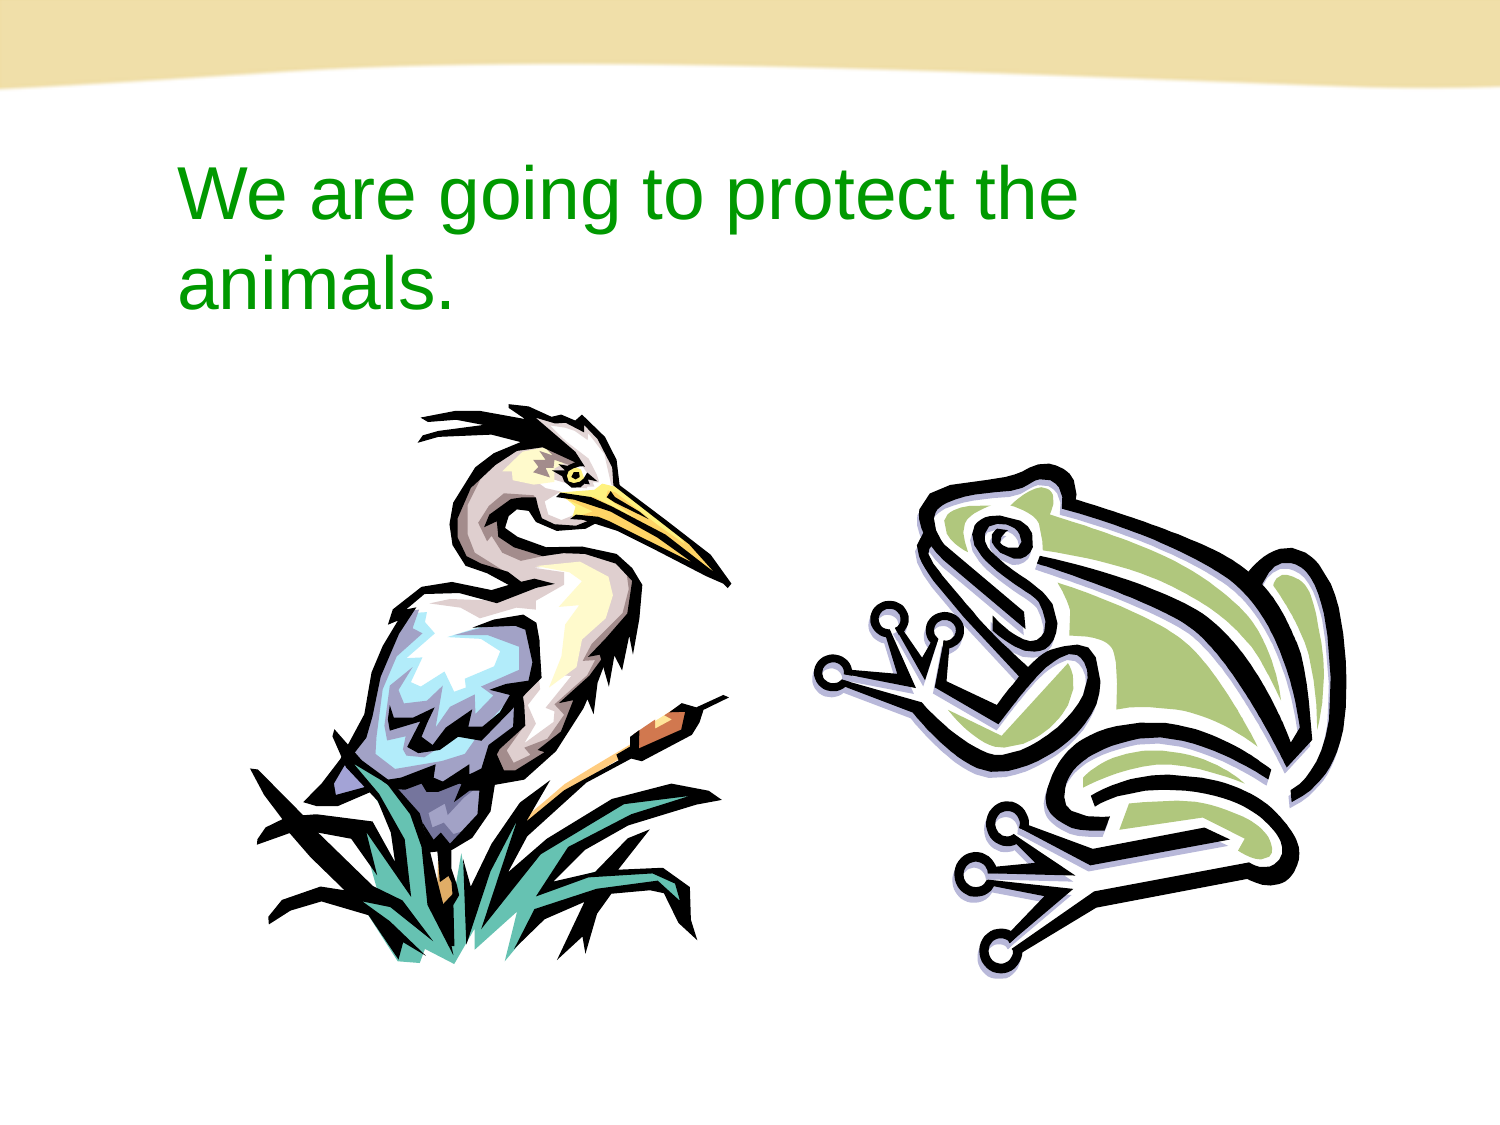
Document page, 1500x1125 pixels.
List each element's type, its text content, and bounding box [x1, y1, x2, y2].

picture [0, 0, 1500, 1125]
text_box We are going to protect the animals. [162, 137, 1361, 333]
